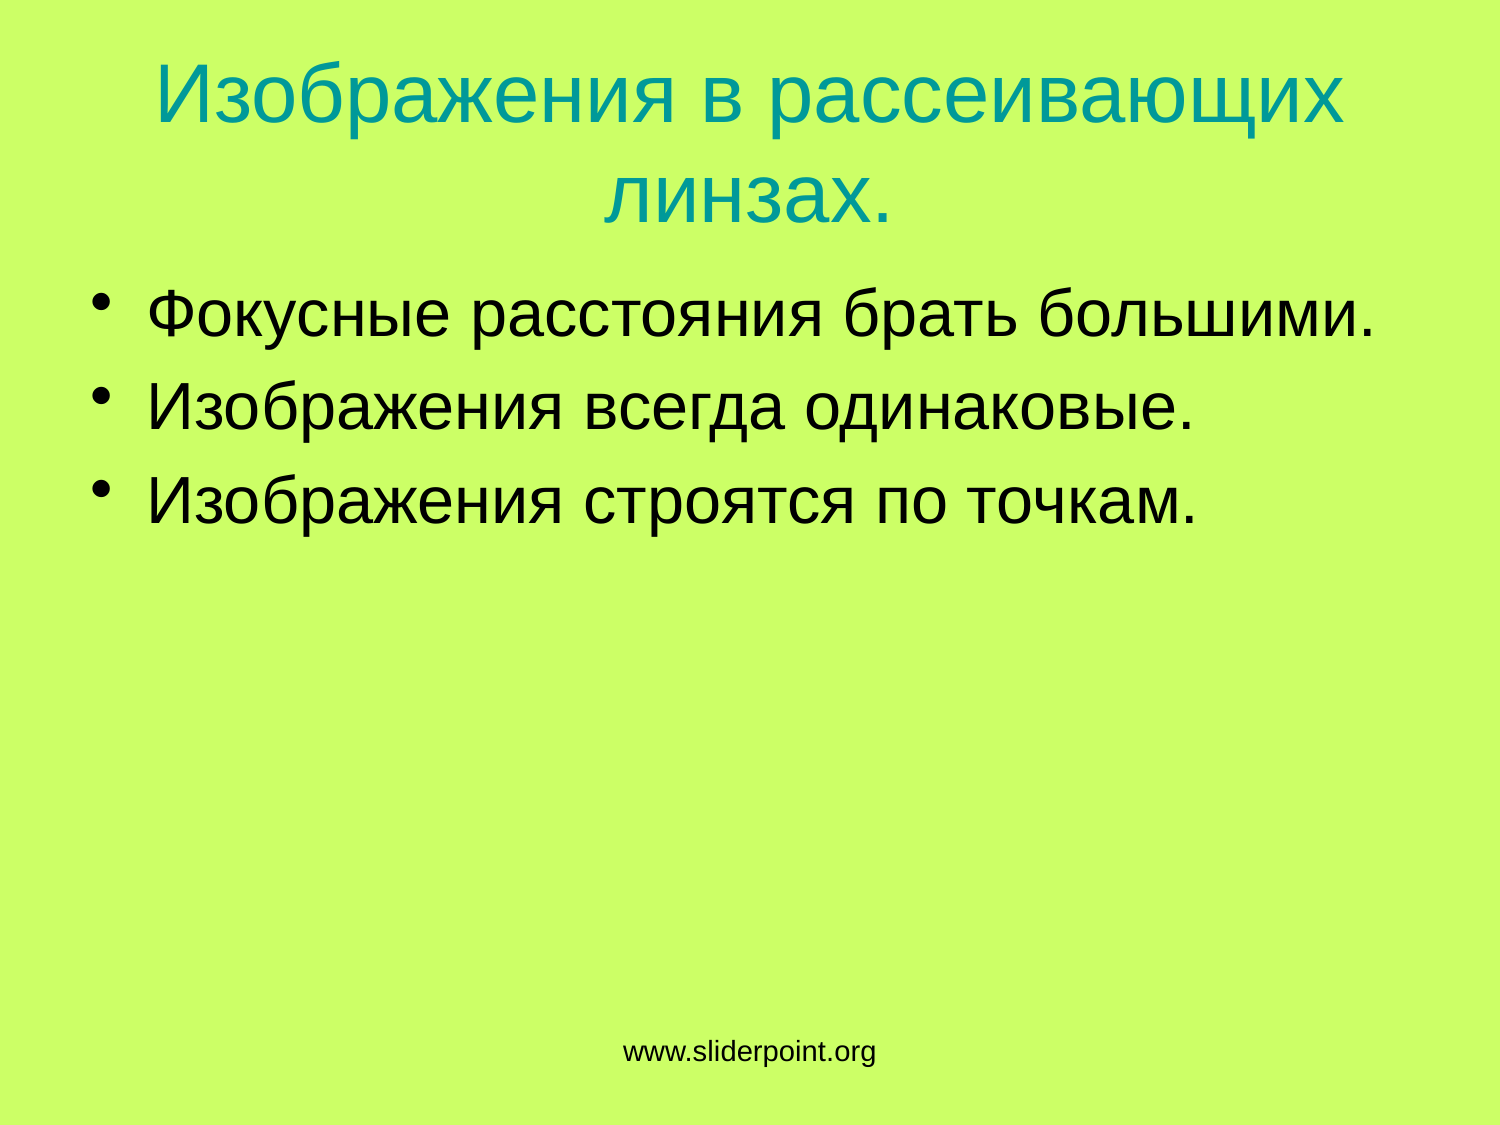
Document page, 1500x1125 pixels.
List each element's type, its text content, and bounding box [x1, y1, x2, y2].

footer www.sliderpoint.org [512, 1024, 988, 1103]
title Изображения в рассеивающих линзах. [74, 44, 1426, 233]
list Фокусные расстояния брать большими. Изображения всегда одинаковые. Изображения строятся по точкам. [74, 262, 1426, 1006]
